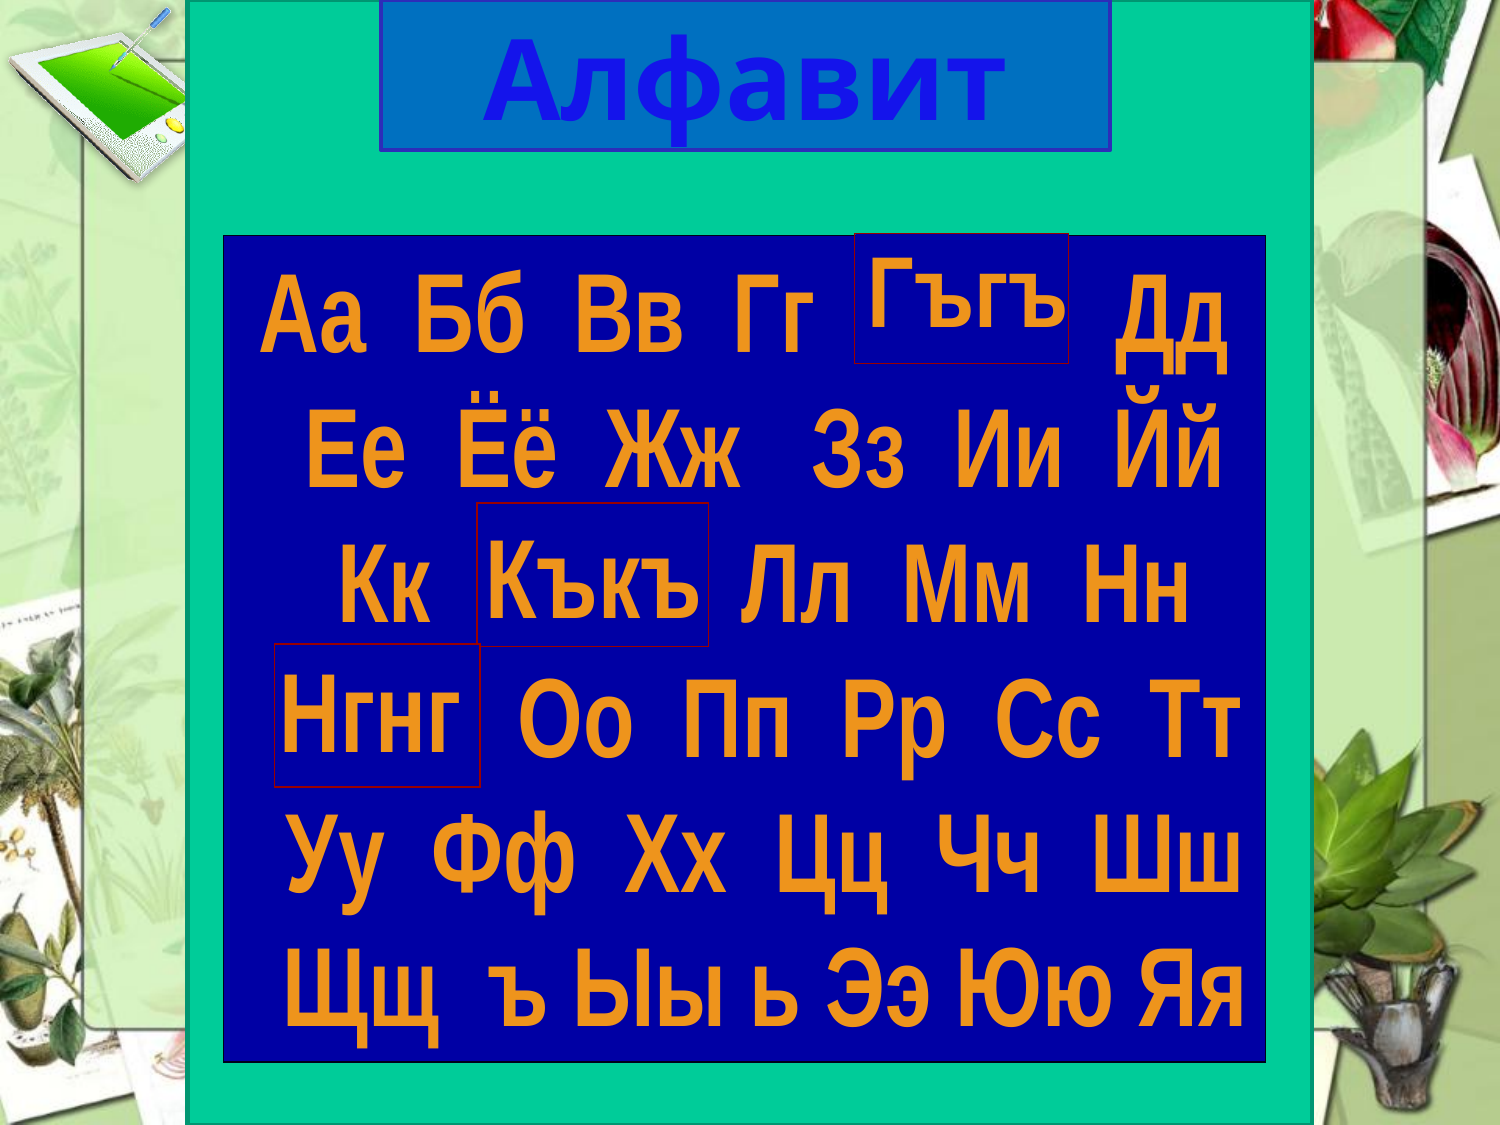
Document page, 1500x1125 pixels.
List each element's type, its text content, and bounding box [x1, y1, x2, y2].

picture [222, 234, 1268, 1066]
text_box Алфавит [379, 0, 1112, 152]
picture [0, 0, 185, 1125]
text_box [185, 0, 1314, 1125]
picture [1314, 0, 1500, 1125]
